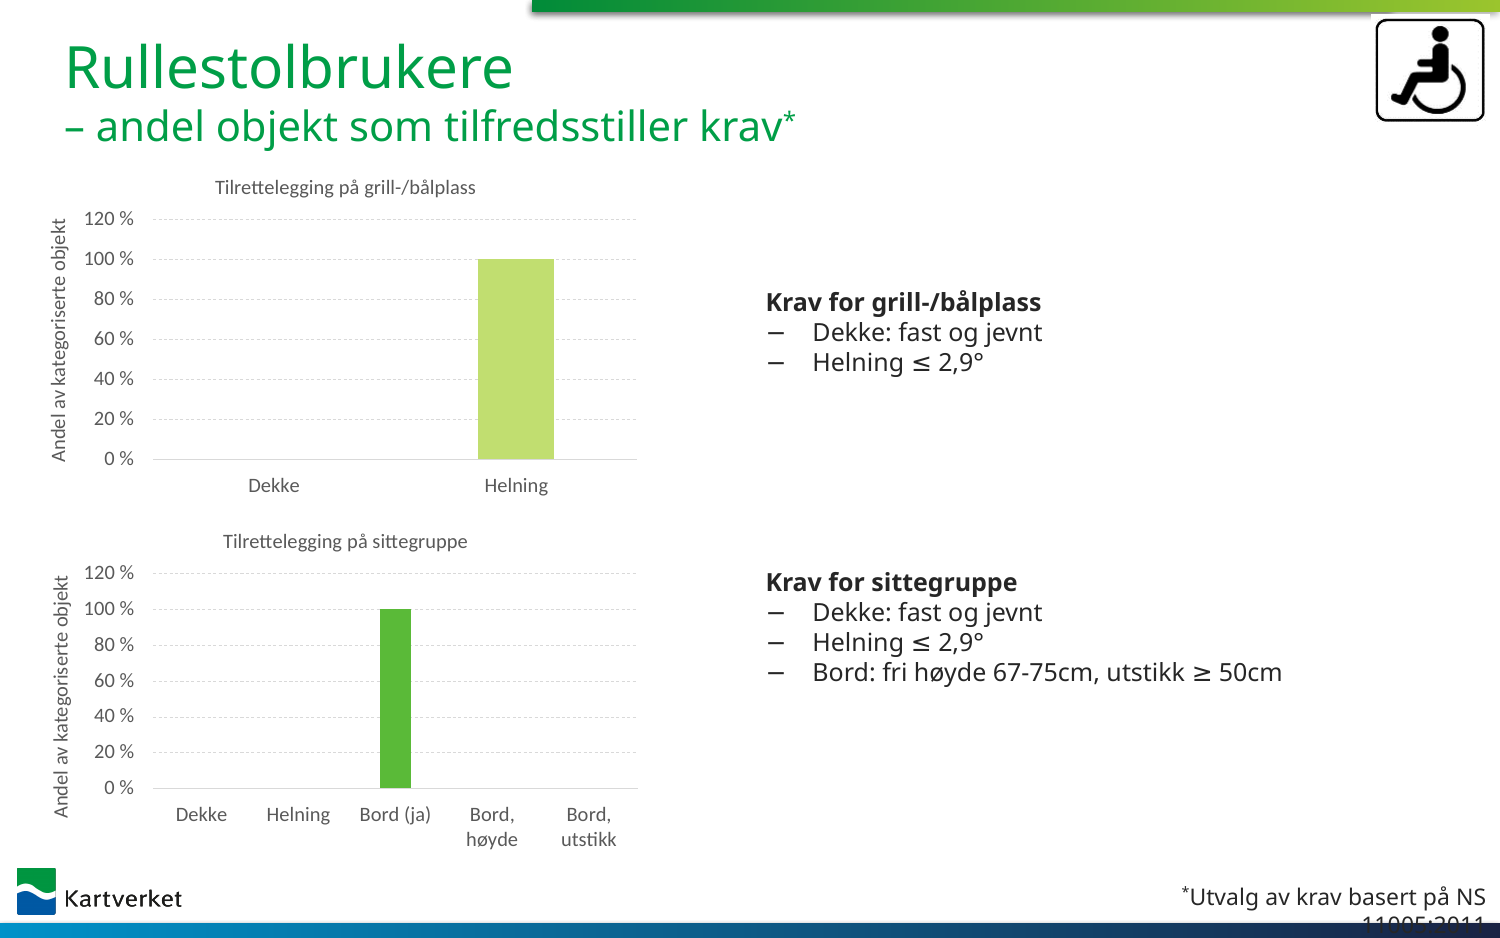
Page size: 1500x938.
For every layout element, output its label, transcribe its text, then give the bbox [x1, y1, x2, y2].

picture [1371, 13, 1491, 127]
picture [41, 520, 650, 859]
text_box Rullestolbrukere – andel objekt som tilfredsstiller krav* [49, 14, 1431, 158]
text_box *Utvalg av krav basert på NS 11005:2011 [1068, 873, 1500, 938]
picture [41, 166, 650, 505]
text_box Krav for grill-/bålplass Dekke: fast og jevnt Helning ≤ 2,9° [750, 279, 1452, 384]
text_box Krav for sittegruppe Dekke: fast og jevnt Helning ≤ 2,9° Bord: fri høyde 67-75cm, utstikk ≥ 50cm [750, 559, 1500, 694]
